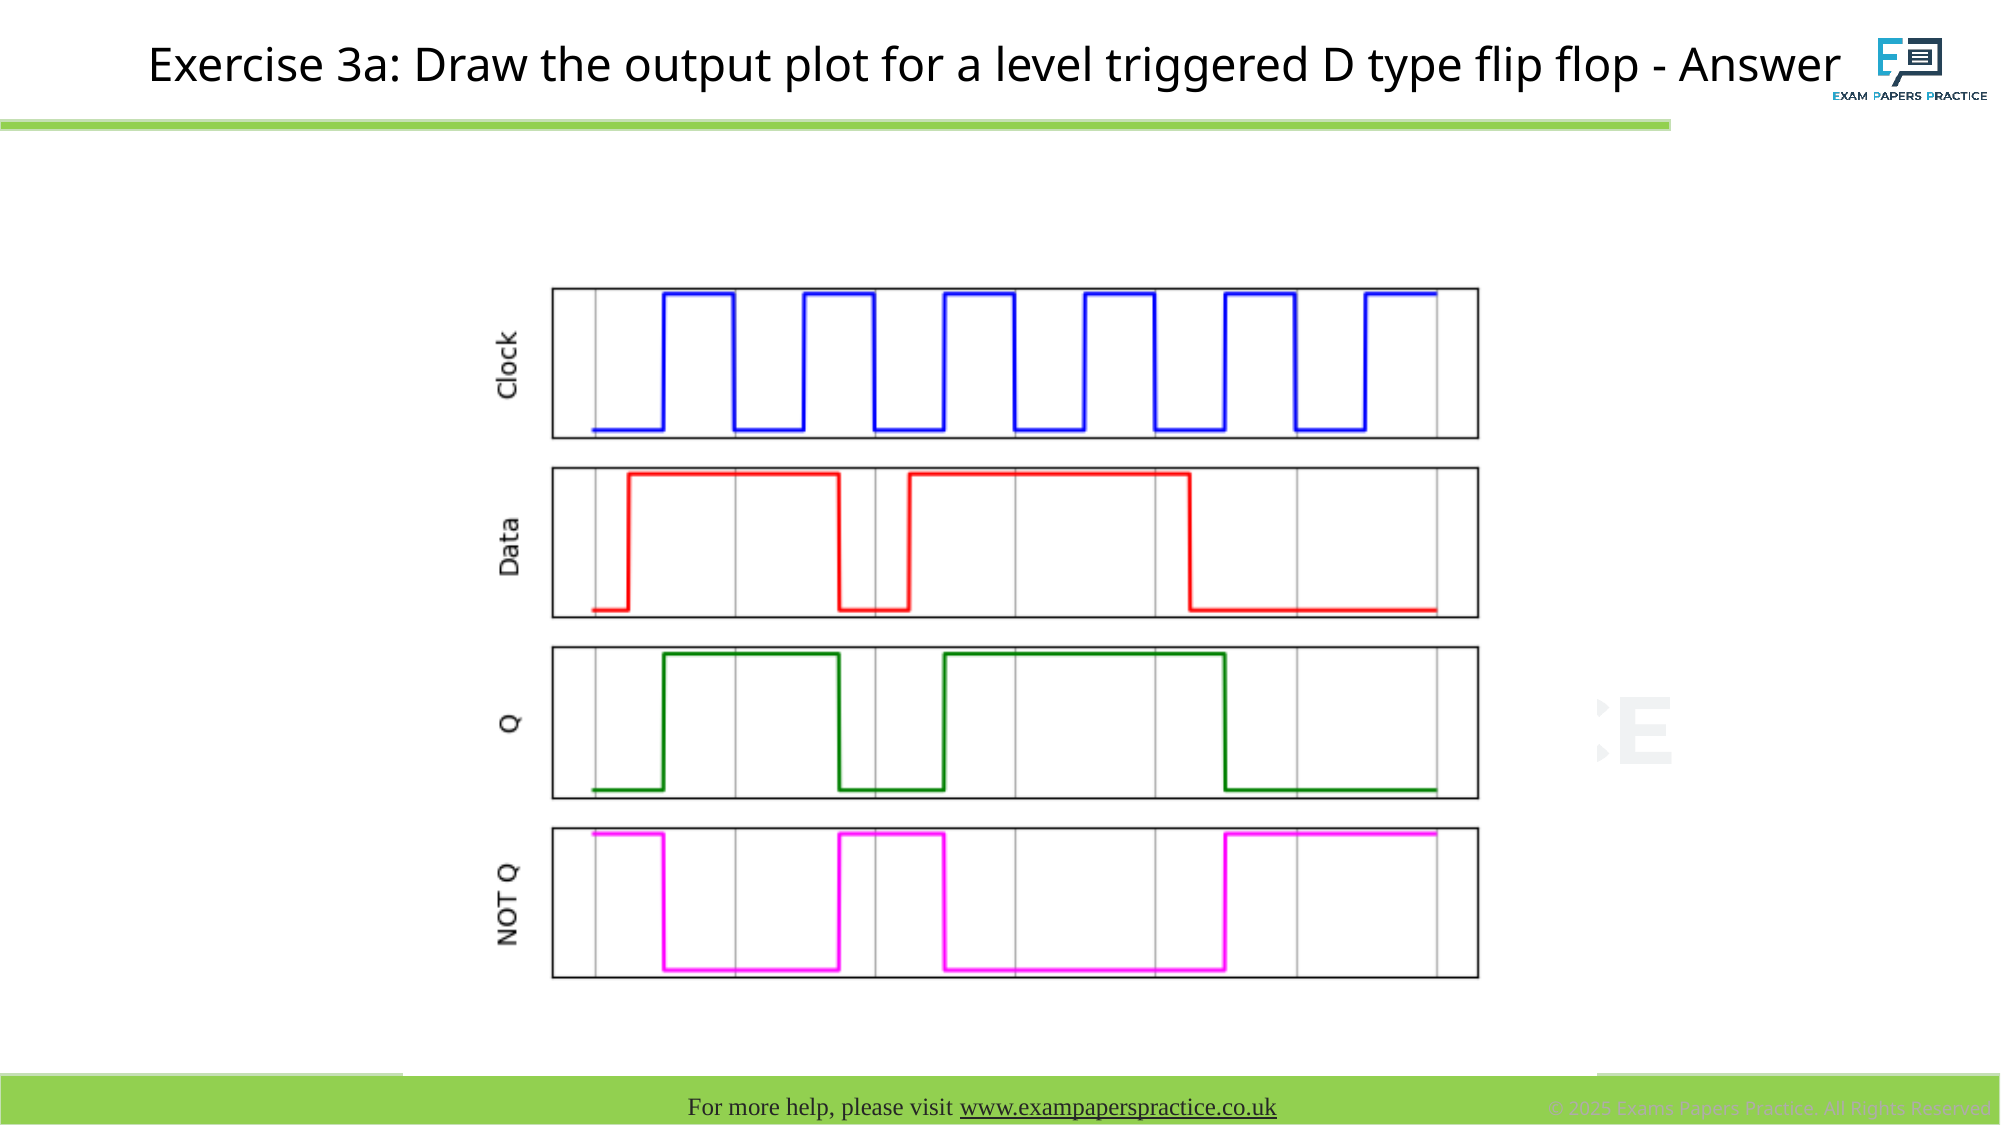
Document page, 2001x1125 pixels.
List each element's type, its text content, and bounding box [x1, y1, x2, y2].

title Exercise 3a: Draw the output plot for a level triggered D type flip flop - Answer [132, 11, 1858, 121]
picture [403, 180, 1597, 1076]
